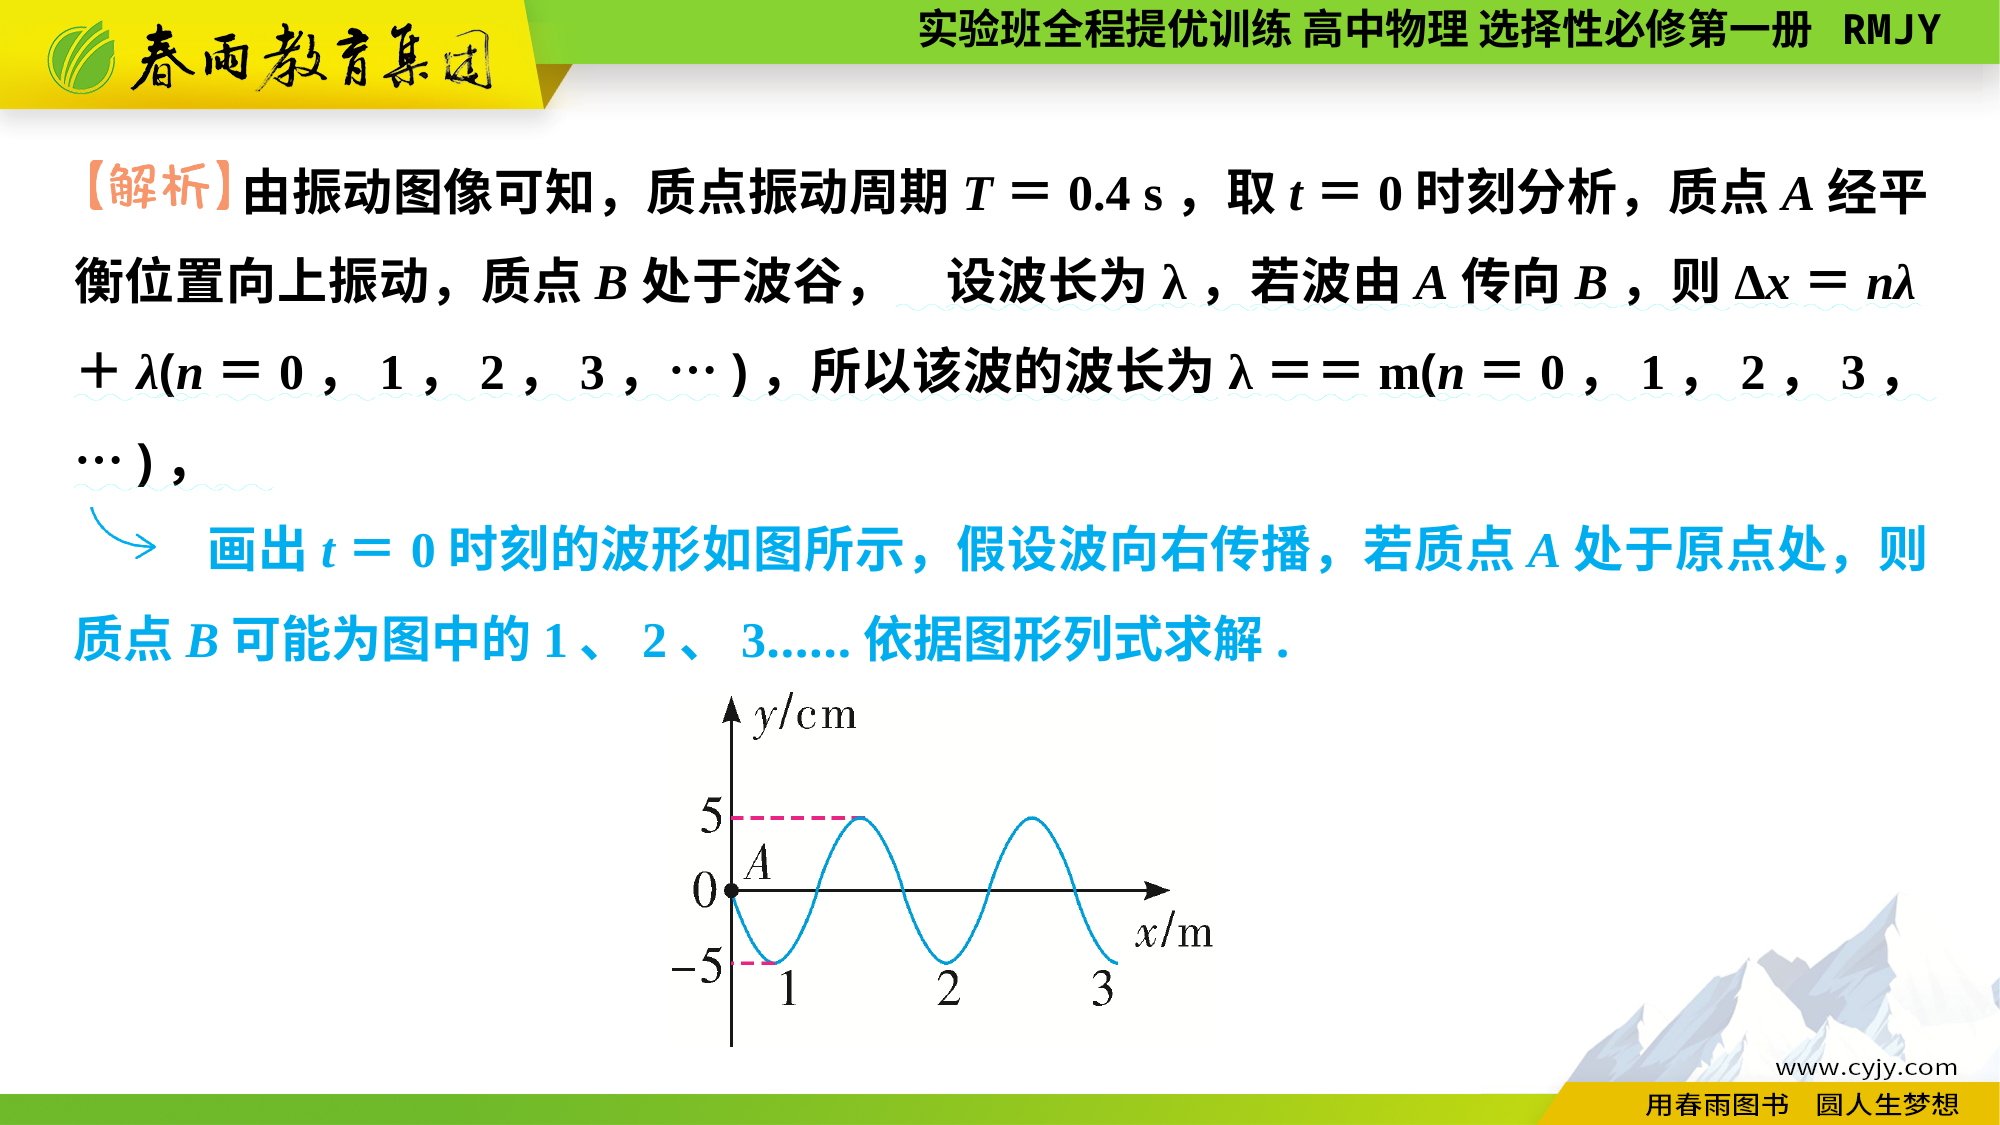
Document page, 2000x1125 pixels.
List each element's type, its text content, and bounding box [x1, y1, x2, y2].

text_box 画出t＝0时刻的波形如图所示，假设波向右传播，若质点A处于原点处，则质点B可能为图中的1、2、3……依据图形列式求解. [59, 479, 1944, 675]
picture [0, 0, 2000, 1125]
